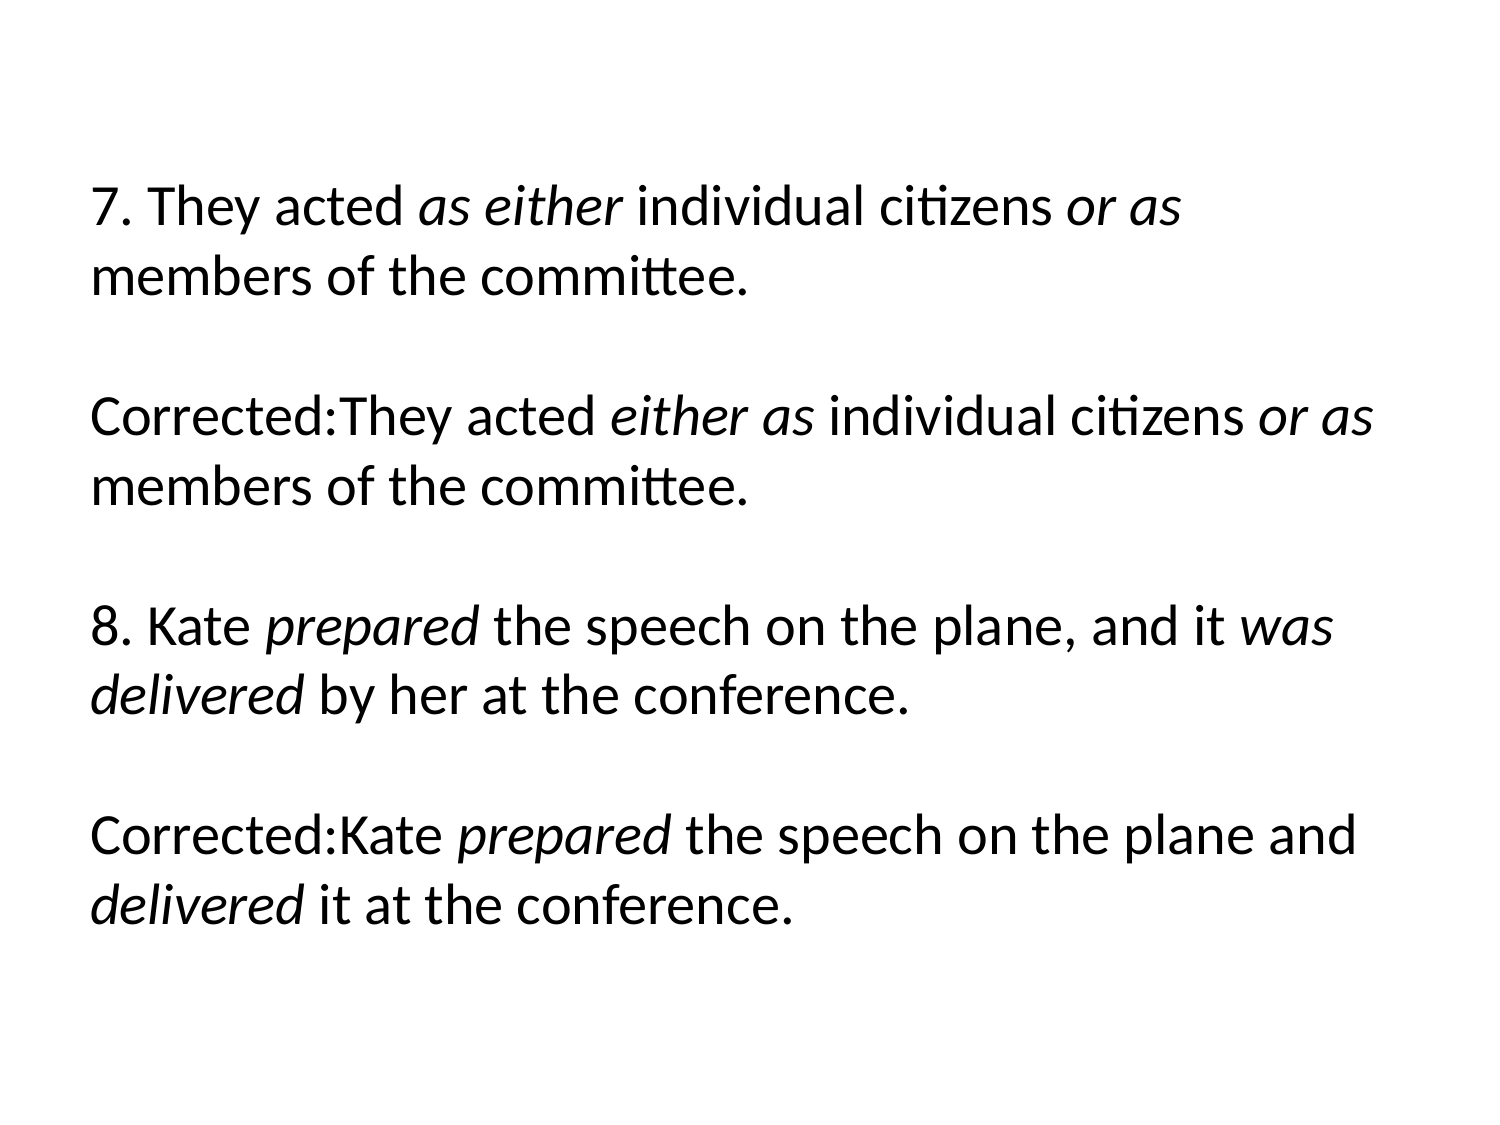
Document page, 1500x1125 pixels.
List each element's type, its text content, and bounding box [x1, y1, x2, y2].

title 7. They acted as either individual citizens or as members of the committee. Corrected:They acted either as individual citizens or as members of the committee. 8. Kate prepared the speech on the plane, and it was delivered by her at the conference. Corrected:Kate prepared the speech on the plane and delivered it at the conference. [75, 45, 1425, 1059]
